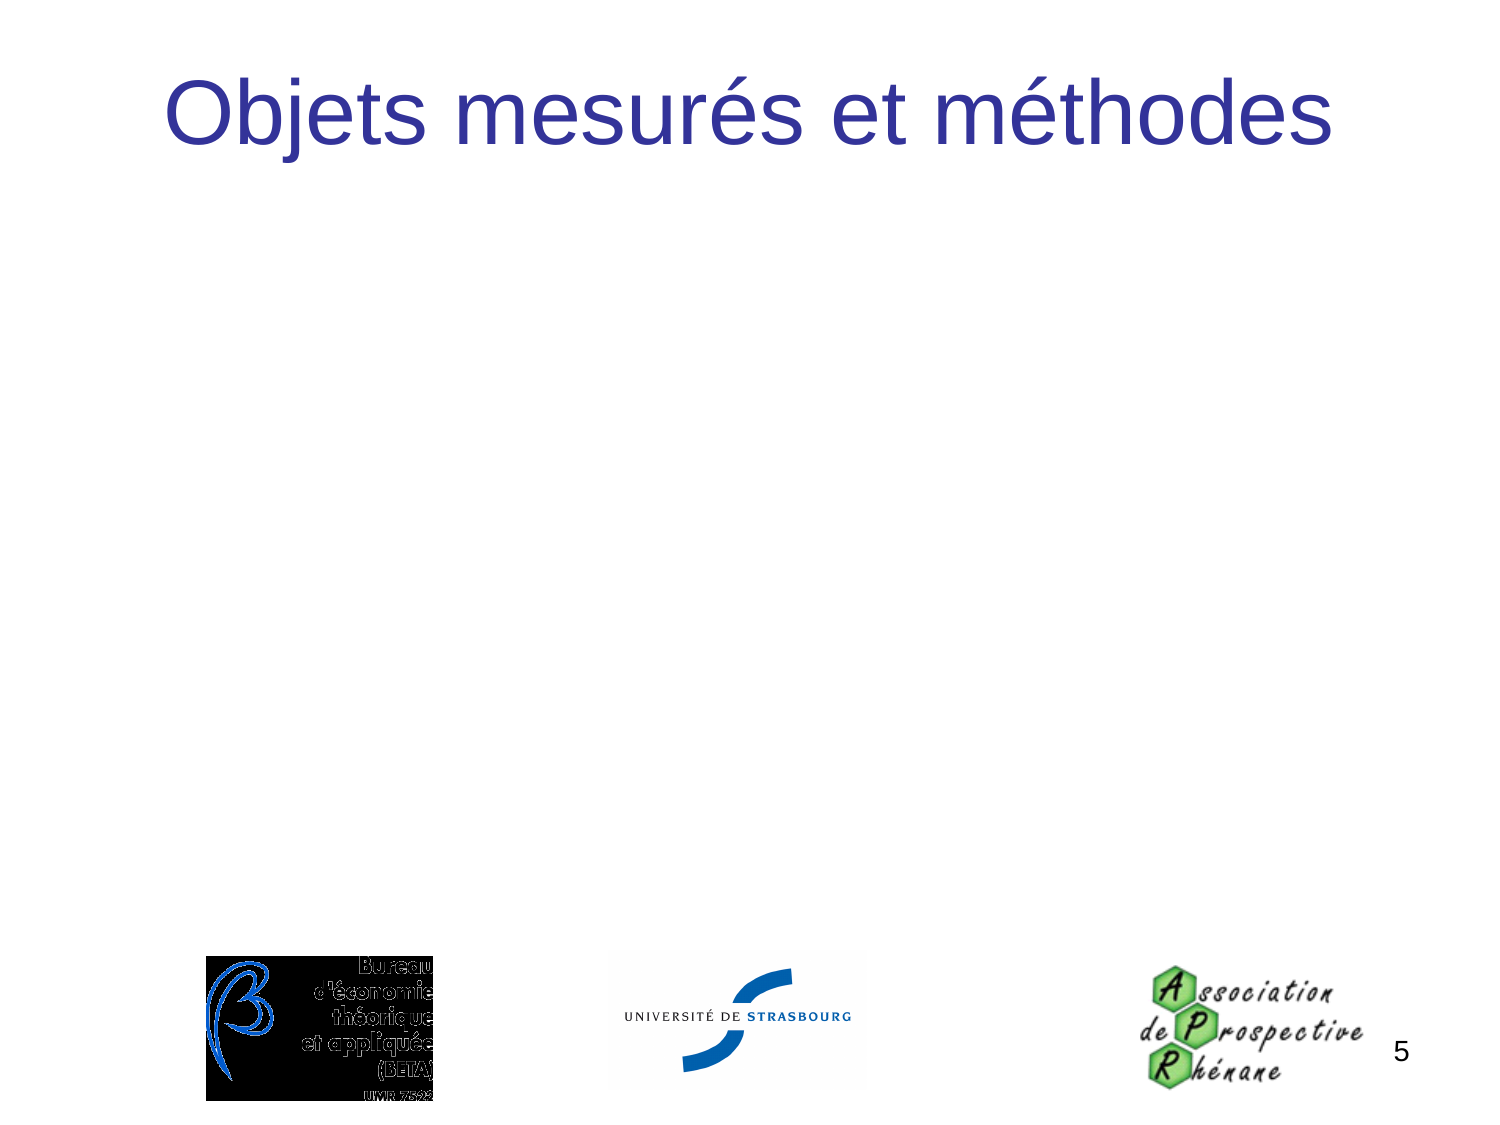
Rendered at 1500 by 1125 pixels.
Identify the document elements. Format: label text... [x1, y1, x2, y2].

title Objets mesurés et méthodes [75, 45, 1425, 233]
slide_number 5 [1074, 1024, 1426, 1103]
